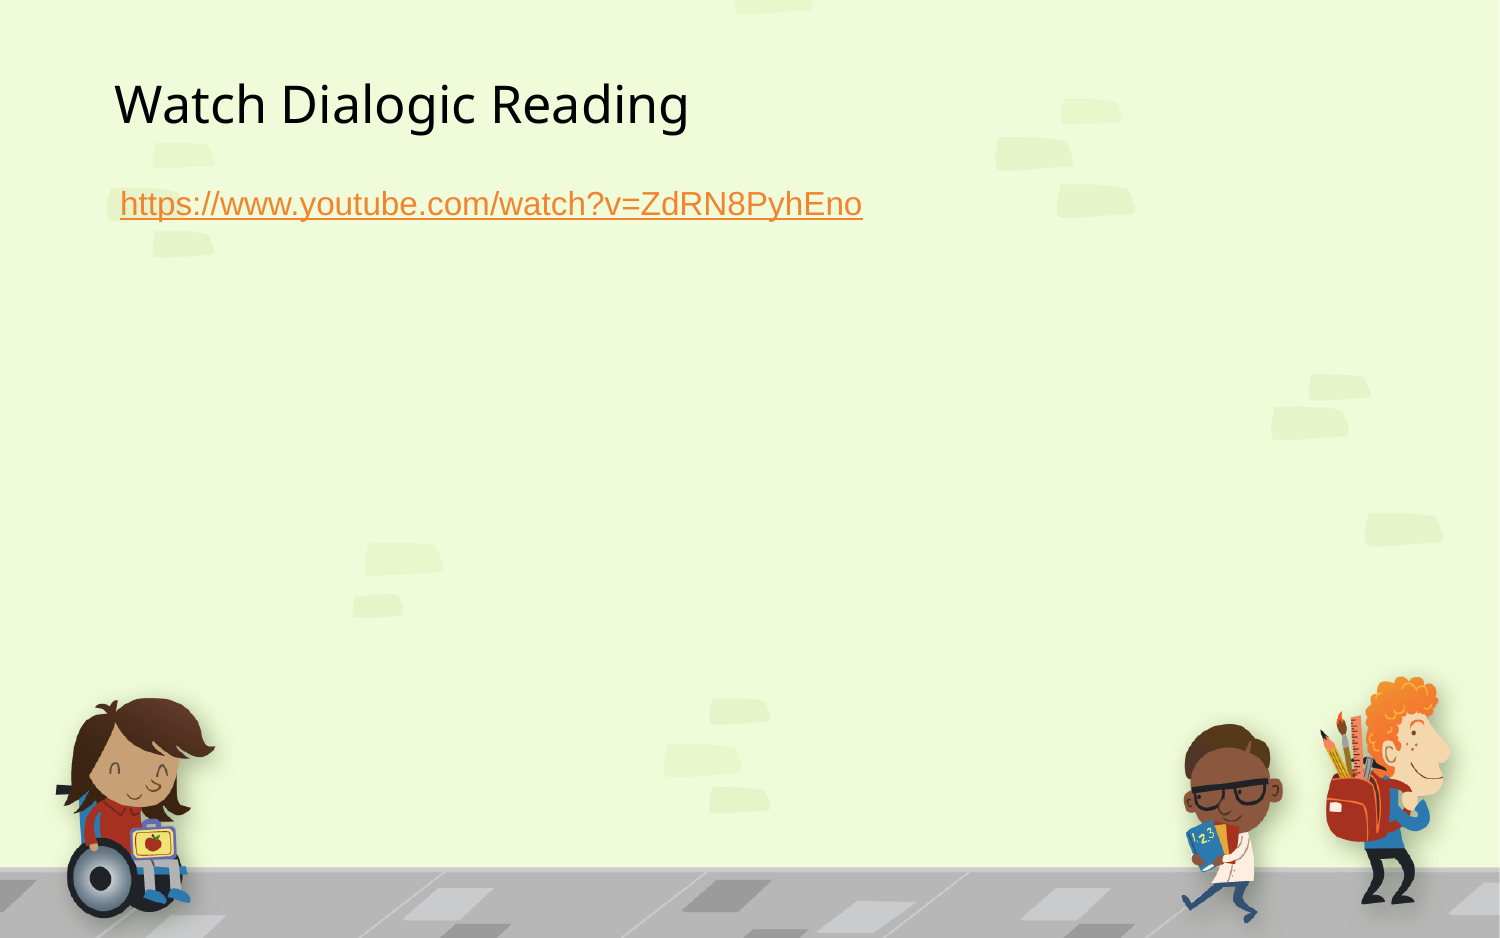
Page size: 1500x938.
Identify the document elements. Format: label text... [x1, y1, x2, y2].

list https://www.youtube.com/watch?v=ZdRN8PyhEno [108, 181, 1234, 244]
title Watch Dialogic Reading [103, 50, 1313, 141]
picture [0, 0, 1500, 938]
